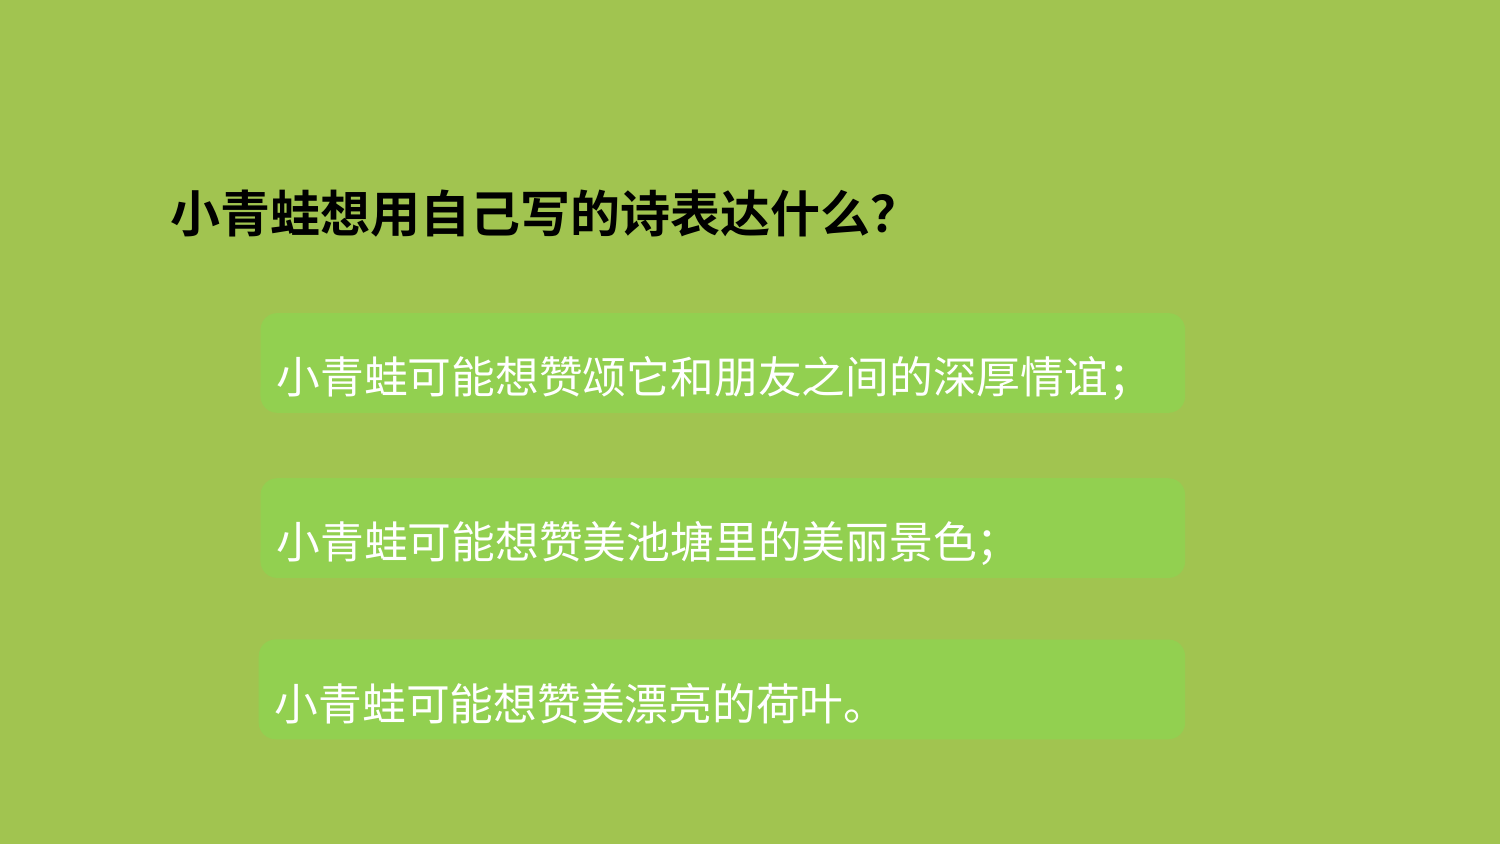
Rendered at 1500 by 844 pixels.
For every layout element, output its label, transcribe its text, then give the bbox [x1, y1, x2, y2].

text_box 小青蛙可能想赞美漂亮的荷叶。 [258, 638, 1186, 740]
text_box 小青蛙想用自己写的诗表达什么？ [158, 146, 932, 248]
text_box 小青蛙可能想赞颂它和朋友之间的深厚情谊； [259, 312, 1186, 414]
text_box 小青蛙可能想赞美池塘里的美丽景色； [259, 477, 1186, 579]
